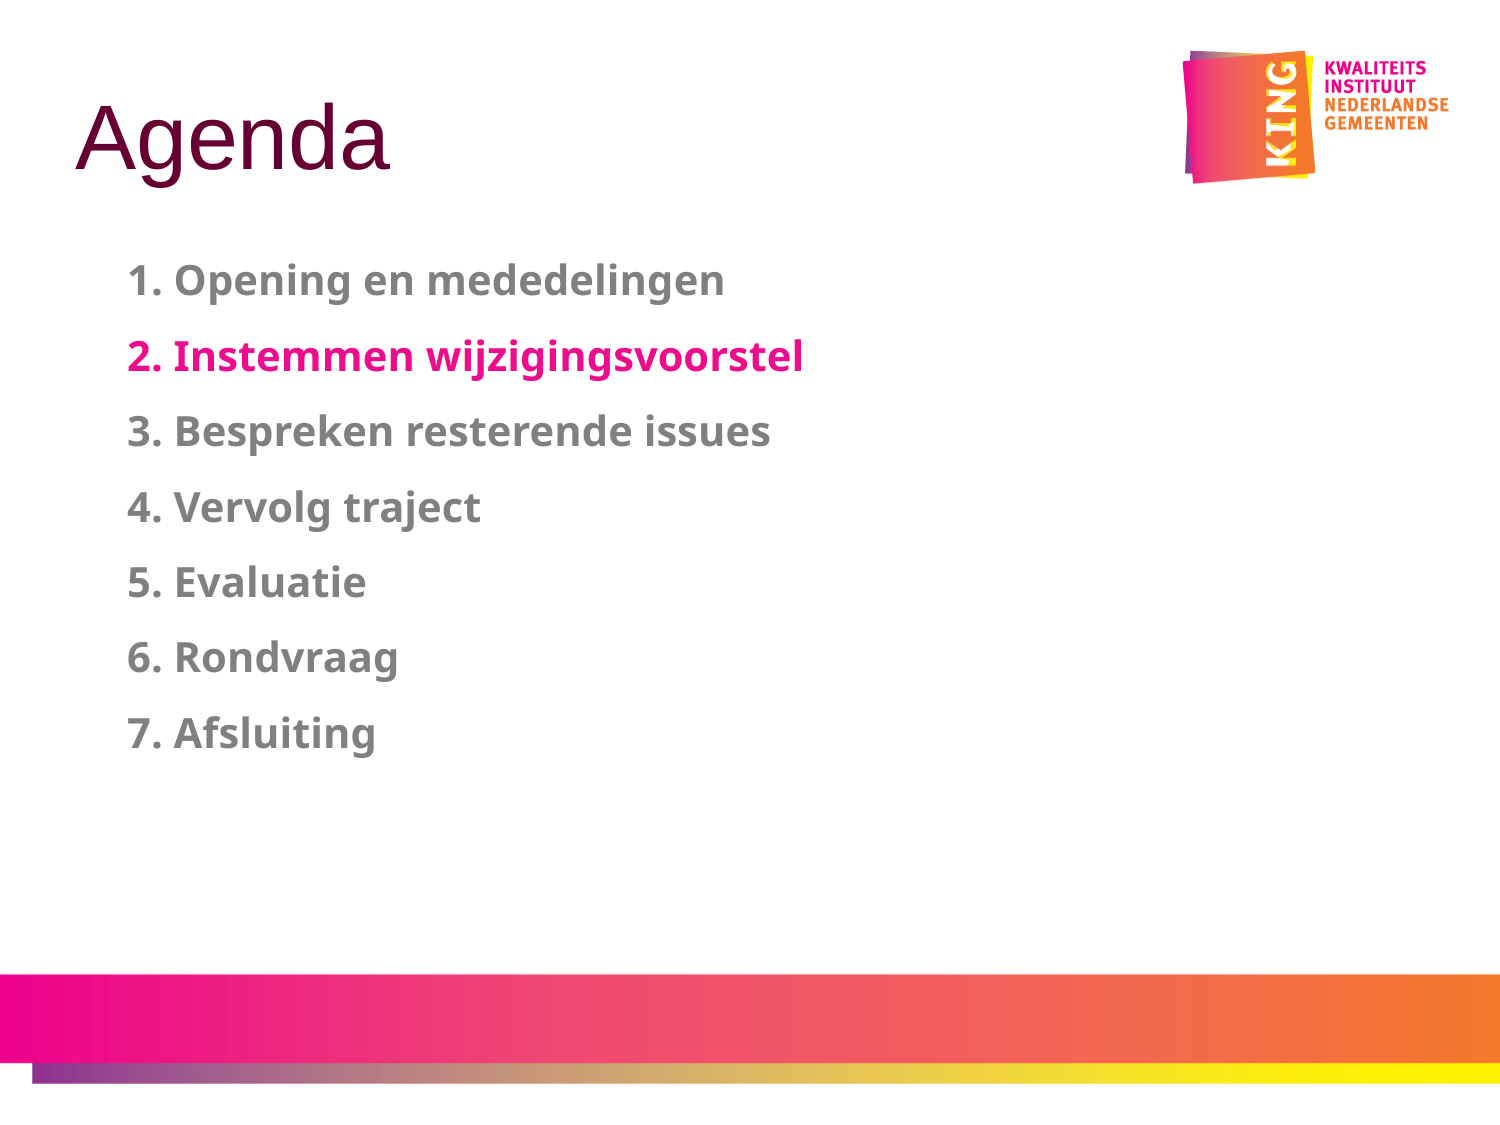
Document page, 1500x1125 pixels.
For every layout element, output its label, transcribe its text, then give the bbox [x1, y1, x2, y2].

list 1. Opening en mededelingen 2. Instemmen wijzigingsvoorstel 3. Bespreken resterende issues 4. Vervolg traject 5. Evaluatie 6. Rondvraag 7. Afsluiting [111, 245, 1500, 989]
title Agenda [74, 44, 1425, 233]
picture [0, 0, 1500, 1125]
